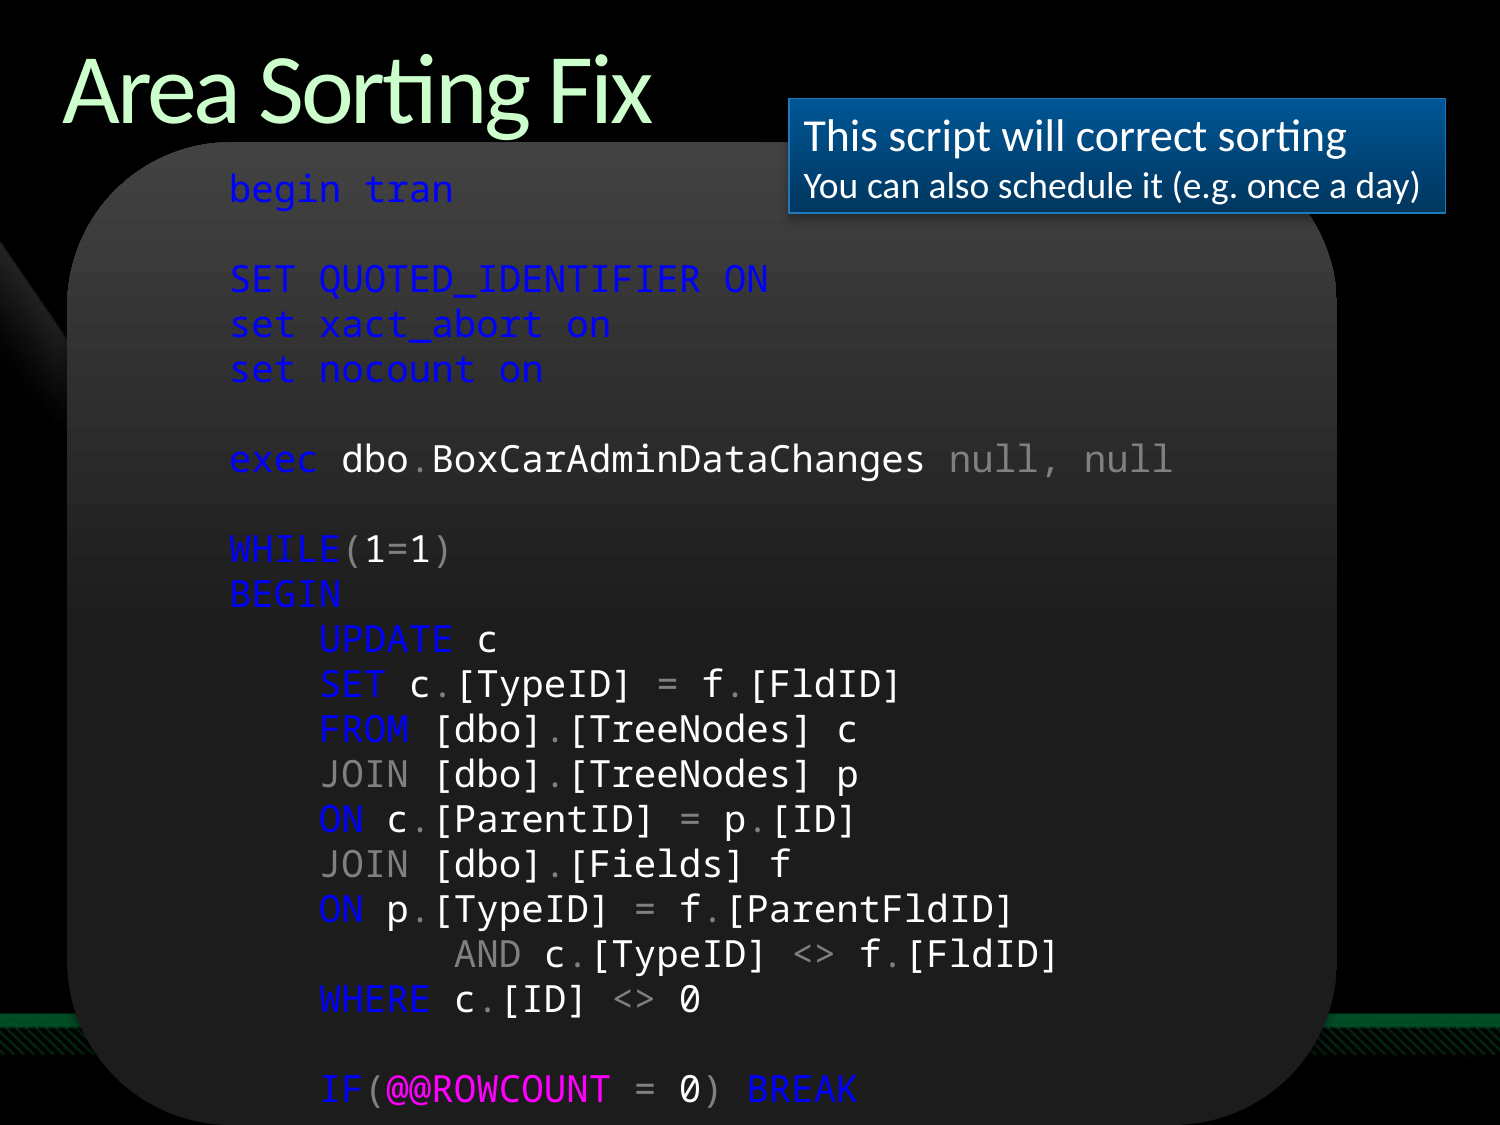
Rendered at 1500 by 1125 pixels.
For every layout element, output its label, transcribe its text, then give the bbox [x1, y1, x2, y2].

picture [0, 0, 1500, 1125]
text_box This script will correct sorting You can also schedule it (e.g. once a day) [788, 98, 1446, 141]
title Area Sorting Fix [62, 37, 1438, 147]
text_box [66, 141, 1475, 1125]
